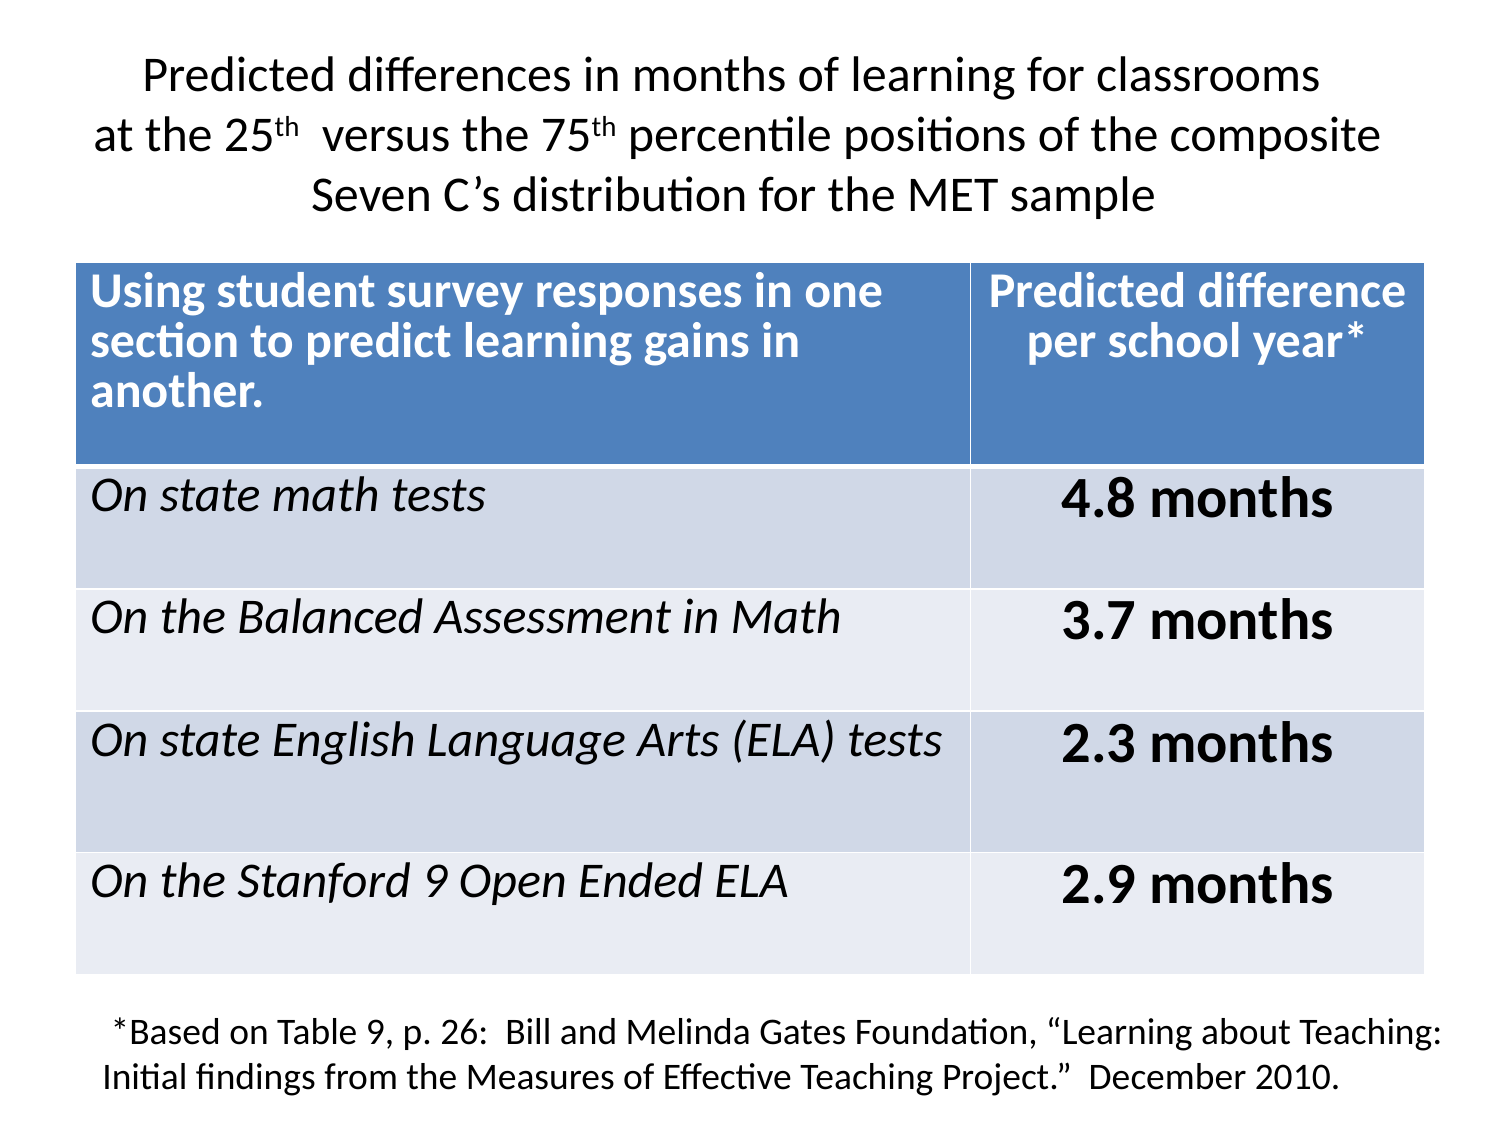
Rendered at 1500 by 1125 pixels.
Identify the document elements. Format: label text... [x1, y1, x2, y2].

table_cell On the Balanced Assessment in Math [76, 590, 970, 710]
table_cell 2.9 months [971, 853, 1424, 974]
table_cell 4.8 months [971, 469, 1424, 588]
title Predicted differences in months of learning for classrooms at the 25th versus the 75th percentile positions of the composite Seven C’s distribution for the MET sample [62, 37, 1413, 225]
table_header Predicted difference per school year* [971, 263, 1424, 464]
table_cell On the Stanford 9 Open Ended ELA [76, 853, 970, 974]
table_cell 2.3 months [971, 712, 1424, 852]
table_cell 3.7 months [971, 590, 1424, 710]
table_cell On state math tests [76, 469, 970, 588]
text_box *Based on Table 9, p. 26: Bill and Melinda Gates Foundation, “Learning about Teaching: Initial findings from the Measures of Effective Teaching Project.” December 2010. [87, 999, 1500, 1105]
table_header Using student survey responses in one section to predict learning gains in another. [76, 263, 970, 464]
table_cell On state English Language Arts (ELA) tests [76, 712, 970, 852]
